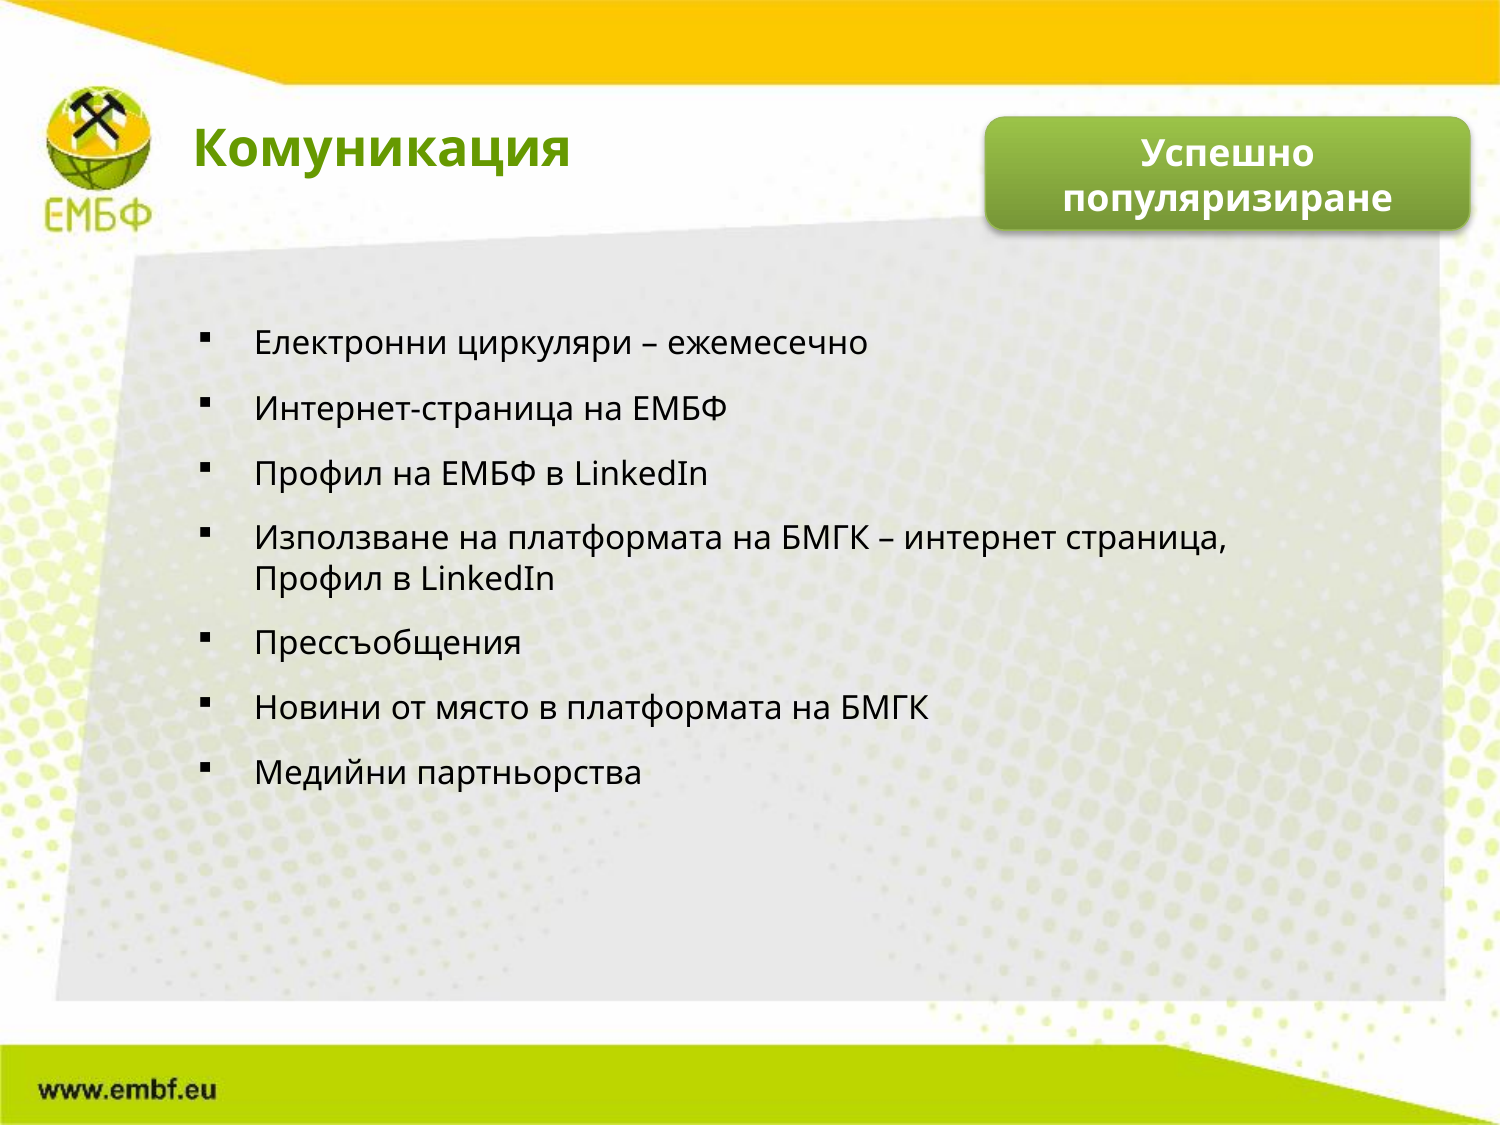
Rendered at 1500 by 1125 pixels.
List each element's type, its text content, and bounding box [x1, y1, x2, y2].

text_box Успешно популяризиране [984, 116, 1471, 231]
text_box Комуникация [177, 84, 1453, 207]
text_box Електронни циркуляри – ежемесечно Интернет-страница на ЕМБФ Профил на ЕМБФ в LinkedIn Използване на платформата на БМГК – интернет страница, Профил в LinkedIn Прессъобщения Новини от място в платформата на БМГК Медийни партньорства [182, 314, 1352, 799]
picture [0, 0, 1500, 1125]
